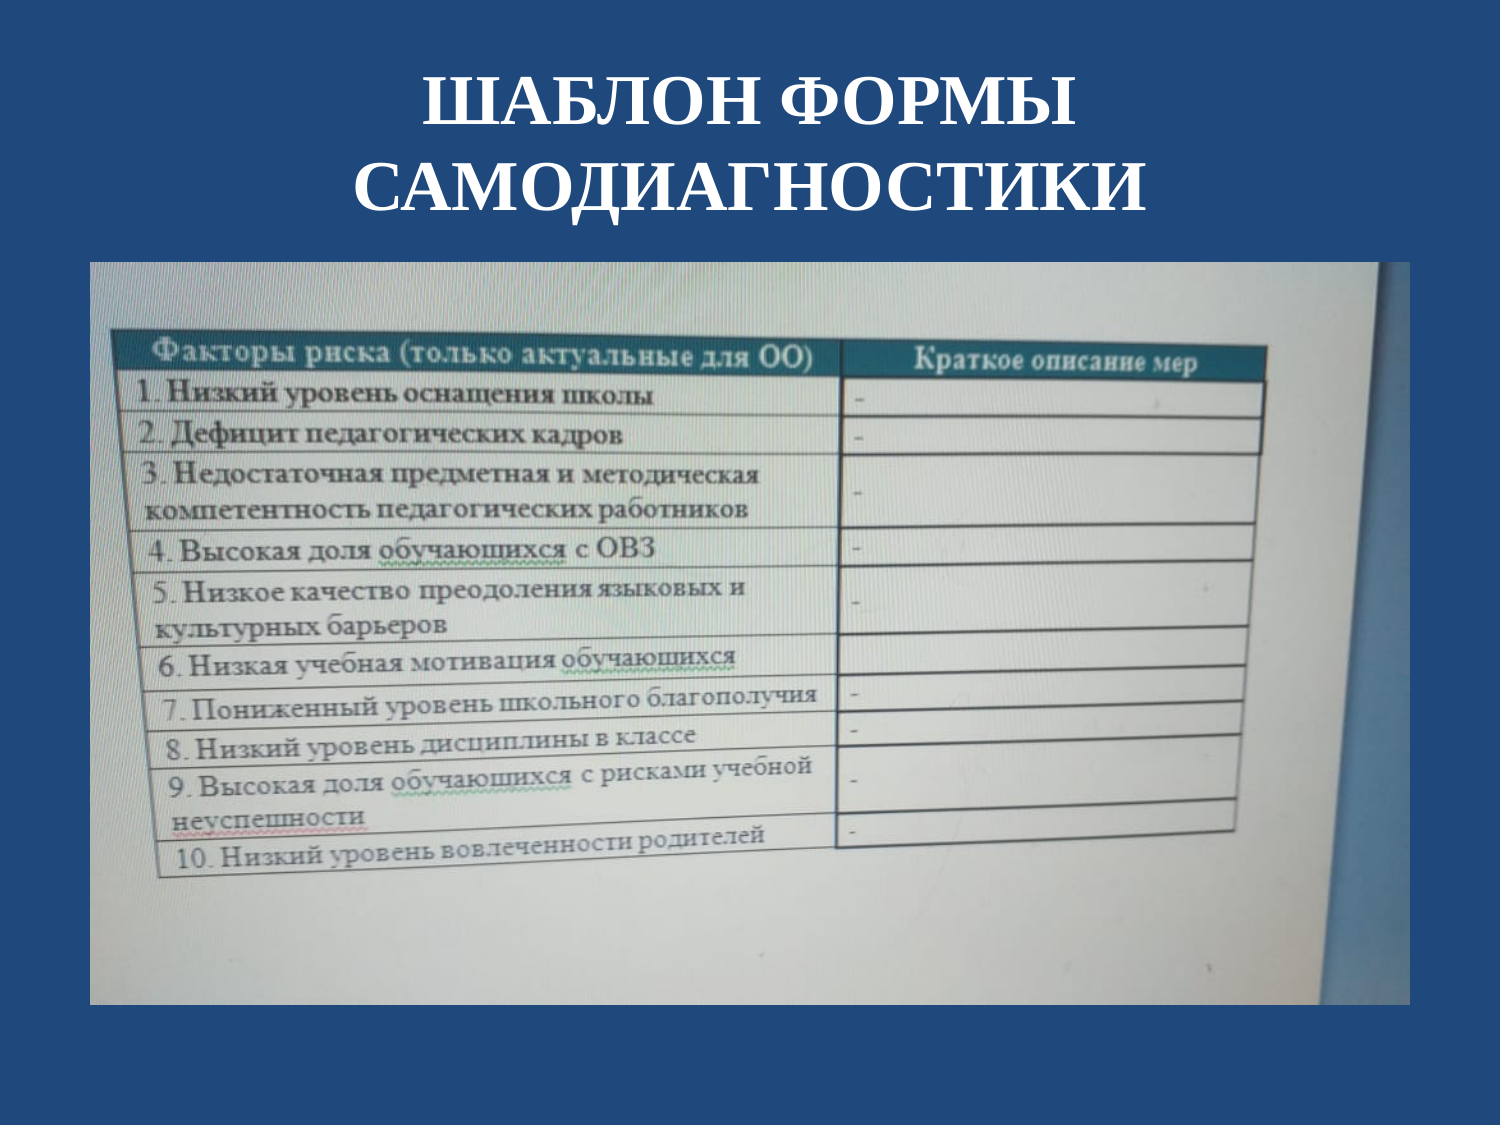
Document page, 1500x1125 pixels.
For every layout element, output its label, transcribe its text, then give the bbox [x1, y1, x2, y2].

title ШАБЛОН ФОРМЫ САМОДИАГНОСТИКИ [75, 45, 1425, 233]
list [90, 262, 1410, 1006]
